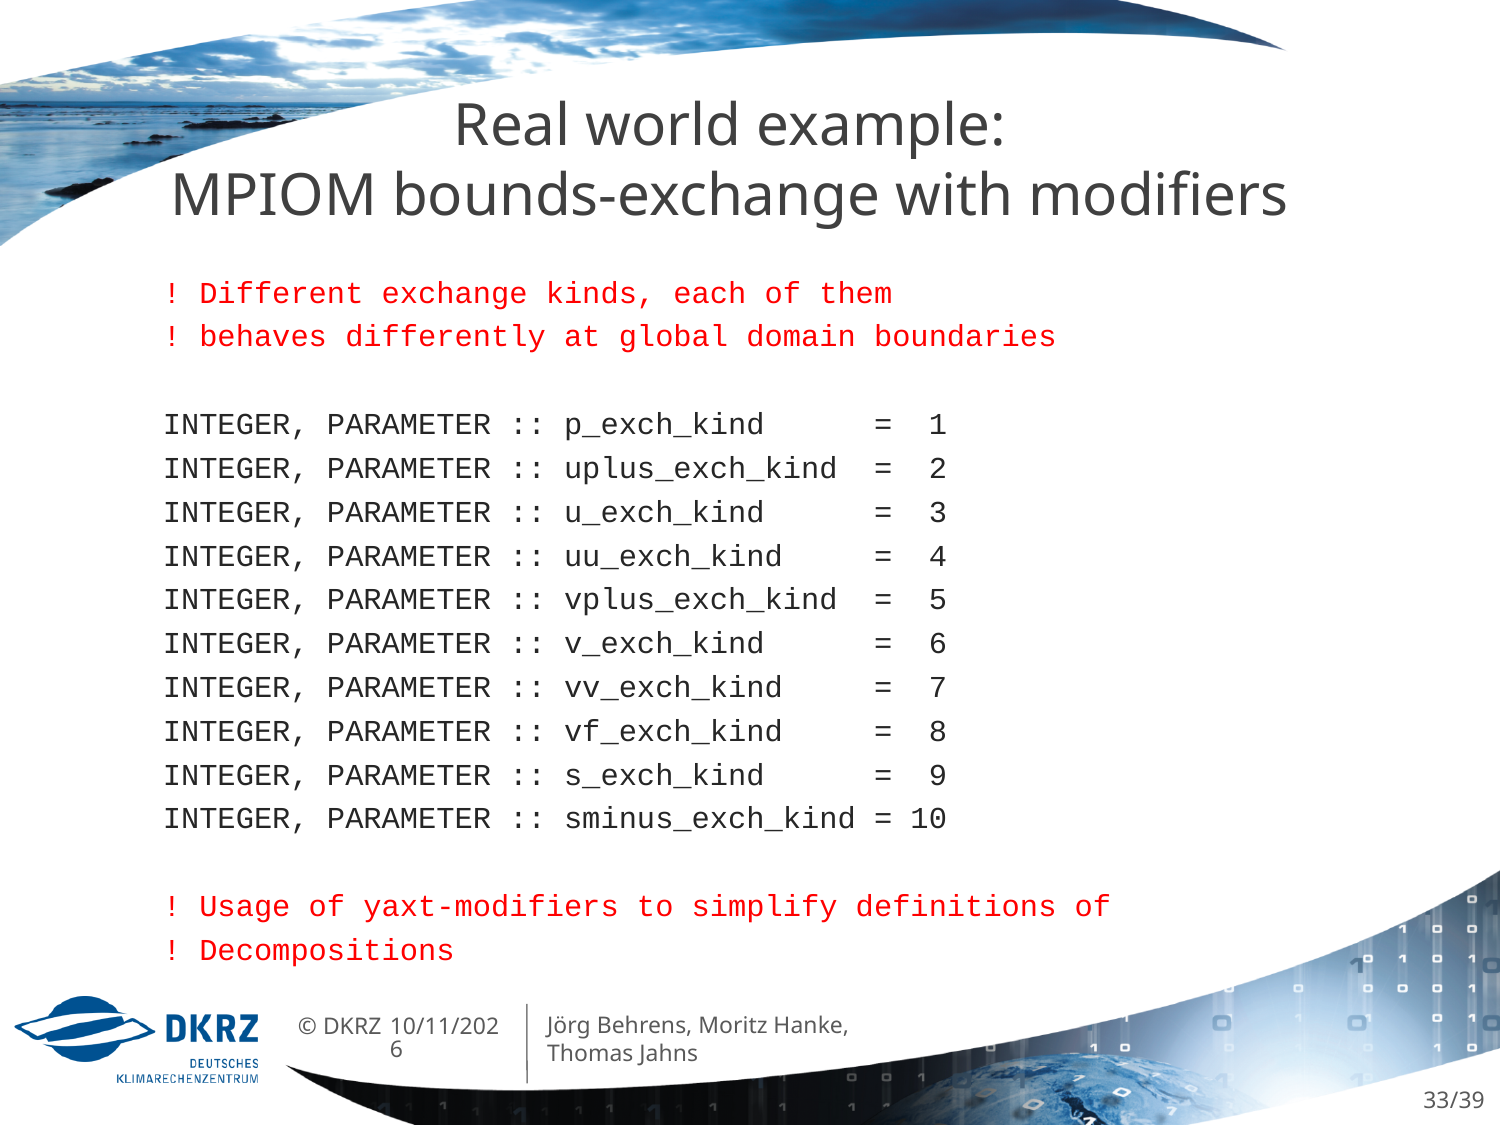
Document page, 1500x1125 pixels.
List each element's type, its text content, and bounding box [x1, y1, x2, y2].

list ! Different exchange kinds, each of them ! behaves differently at global domain boundaries INTEGER, PARAMETER :: p_exch_kind = 1 INTEGER, PARAMETER :: uplus_exch_kind = 2 INTEGER, PARAMETER :: u_exch_kind = 3 INTEGER, PARAMETER :: uu_exch_kind = 4 INTEGER, PARAMETER :: vplus_exch_kind = 5 INTEGER, PARAMETER :: v_exch_kind = 6 INTEGER, PARAMETER :: vv_exch_kind = 7 INTEGER, PARAMETER :: vf_exch_kind = 8 INTEGER, PARAMETER :: s_exch_kind = 9 INTEGER, PARAMETER :: sminus_exch_kind = 10 ! Usage of yaxt-modifiers to simplify definitions of ! Decompositions [74, 210, 1426, 985]
title Real world example: MPIOM bounds-exchange with modifiers [88, 70, 1372, 244]
picture [14, 996, 258, 1083]
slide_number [375, 1004, 528, 1052]
slide_number 33 [1333, 1078, 1465, 1125]
picture [285, 867, 1500, 1125]
footer Jörg Behrens, Moritz Hanke, Thomas Jahns [532, 1003, 884, 1082]
picture [0, 0, 1288, 246]
